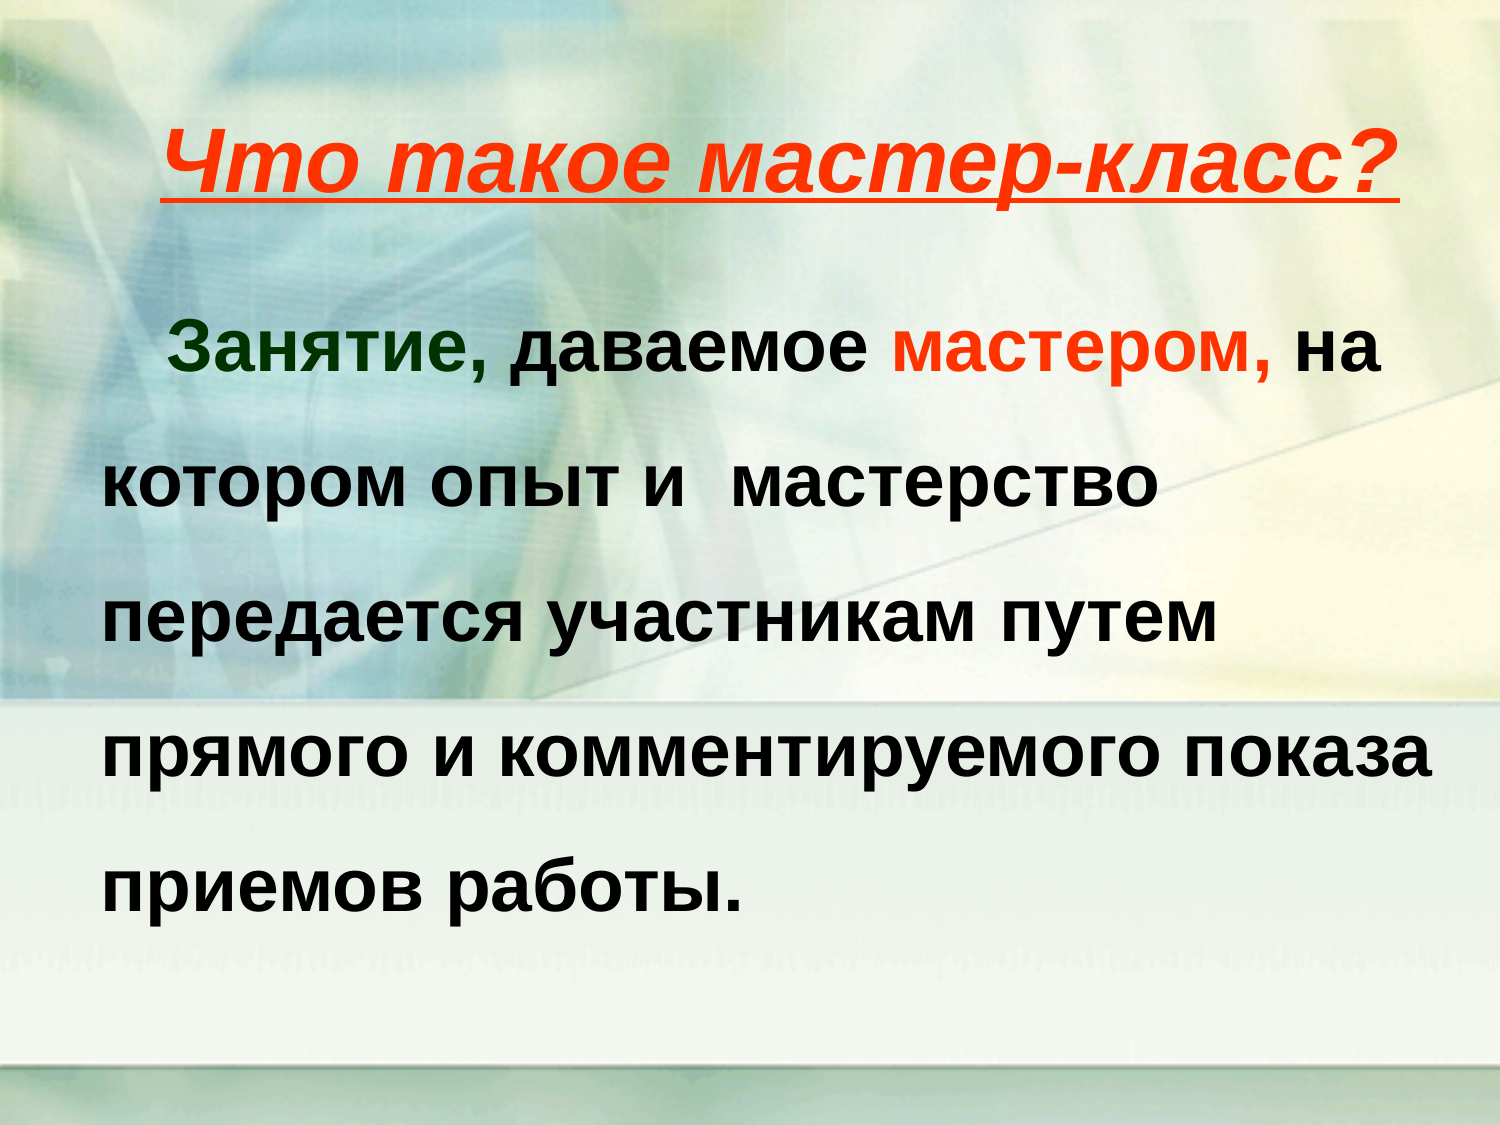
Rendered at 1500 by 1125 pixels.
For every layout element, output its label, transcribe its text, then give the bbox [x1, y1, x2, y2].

title Что такое мастер-класс? [135, 44, 1426, 243]
list Занятие, даваемое мастером, на котором опыт и мастерство передается участникам путем прямого и комментируемого показа приемов работы. [29, 243, 1471, 1048]
picture [0, 0, 1500, 1125]
